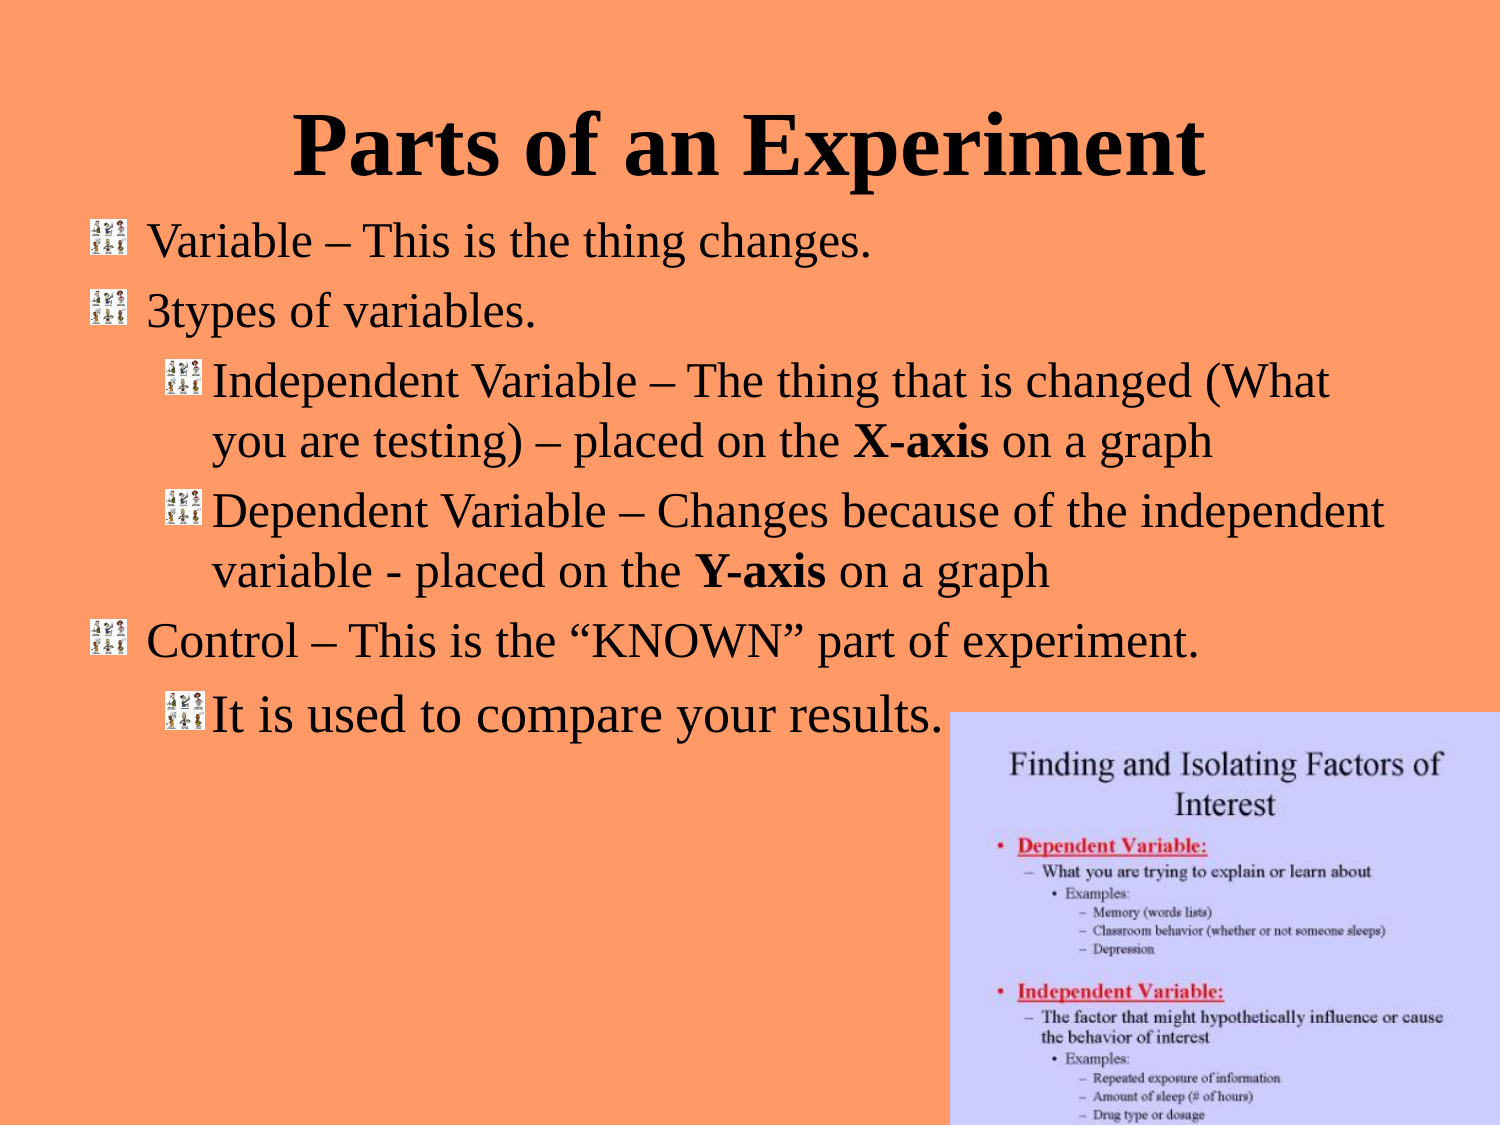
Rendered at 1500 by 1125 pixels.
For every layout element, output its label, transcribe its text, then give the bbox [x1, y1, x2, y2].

list Variable – This is the thing changes. 3types of variables. Independent Variable – The thing that is changed (What you are testing) – placed on the X-axis on a graph Dependent Variable – Changes because of the independent variable - placed on the Y-axis on a graph Control – This is the “KNOWN” part of experiment. It is used to compare your results. [75, 200, 1425, 788]
picture [949, 712, 1500, 1125]
picture [165, 489, 202, 525]
picture [90, 219, 127, 255]
picture [90, 619, 127, 655]
picture [90, 289, 127, 325]
picture [165, 359, 202, 395]
title Parts of an Experiment [75, 45, 1425, 200]
picture [165, 691, 205, 730]
